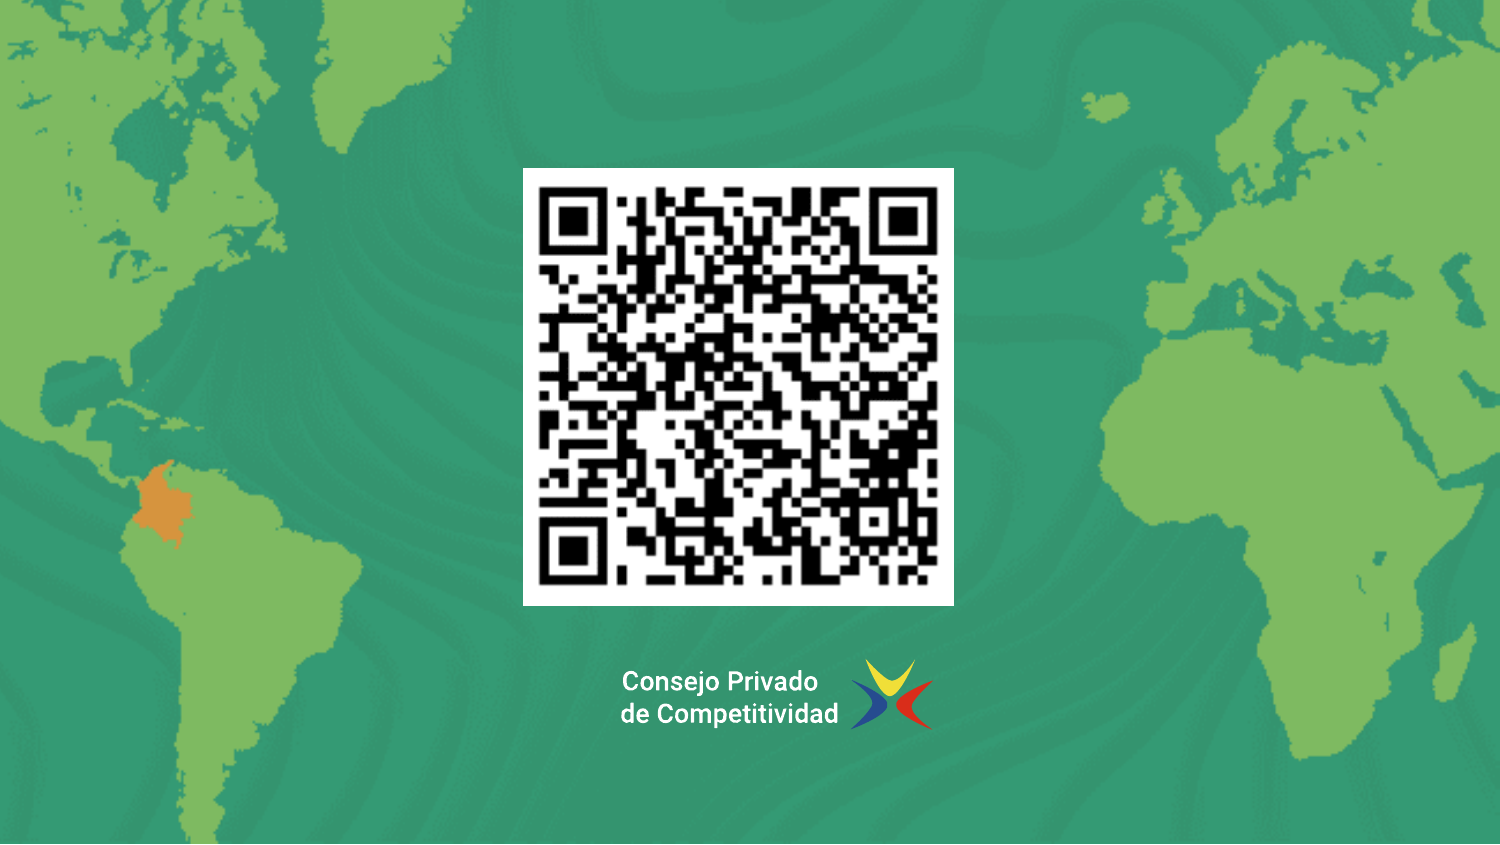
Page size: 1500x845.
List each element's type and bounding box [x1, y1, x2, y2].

text_box [620, 658, 934, 730]
picture [0, 0, 1500, 844]
